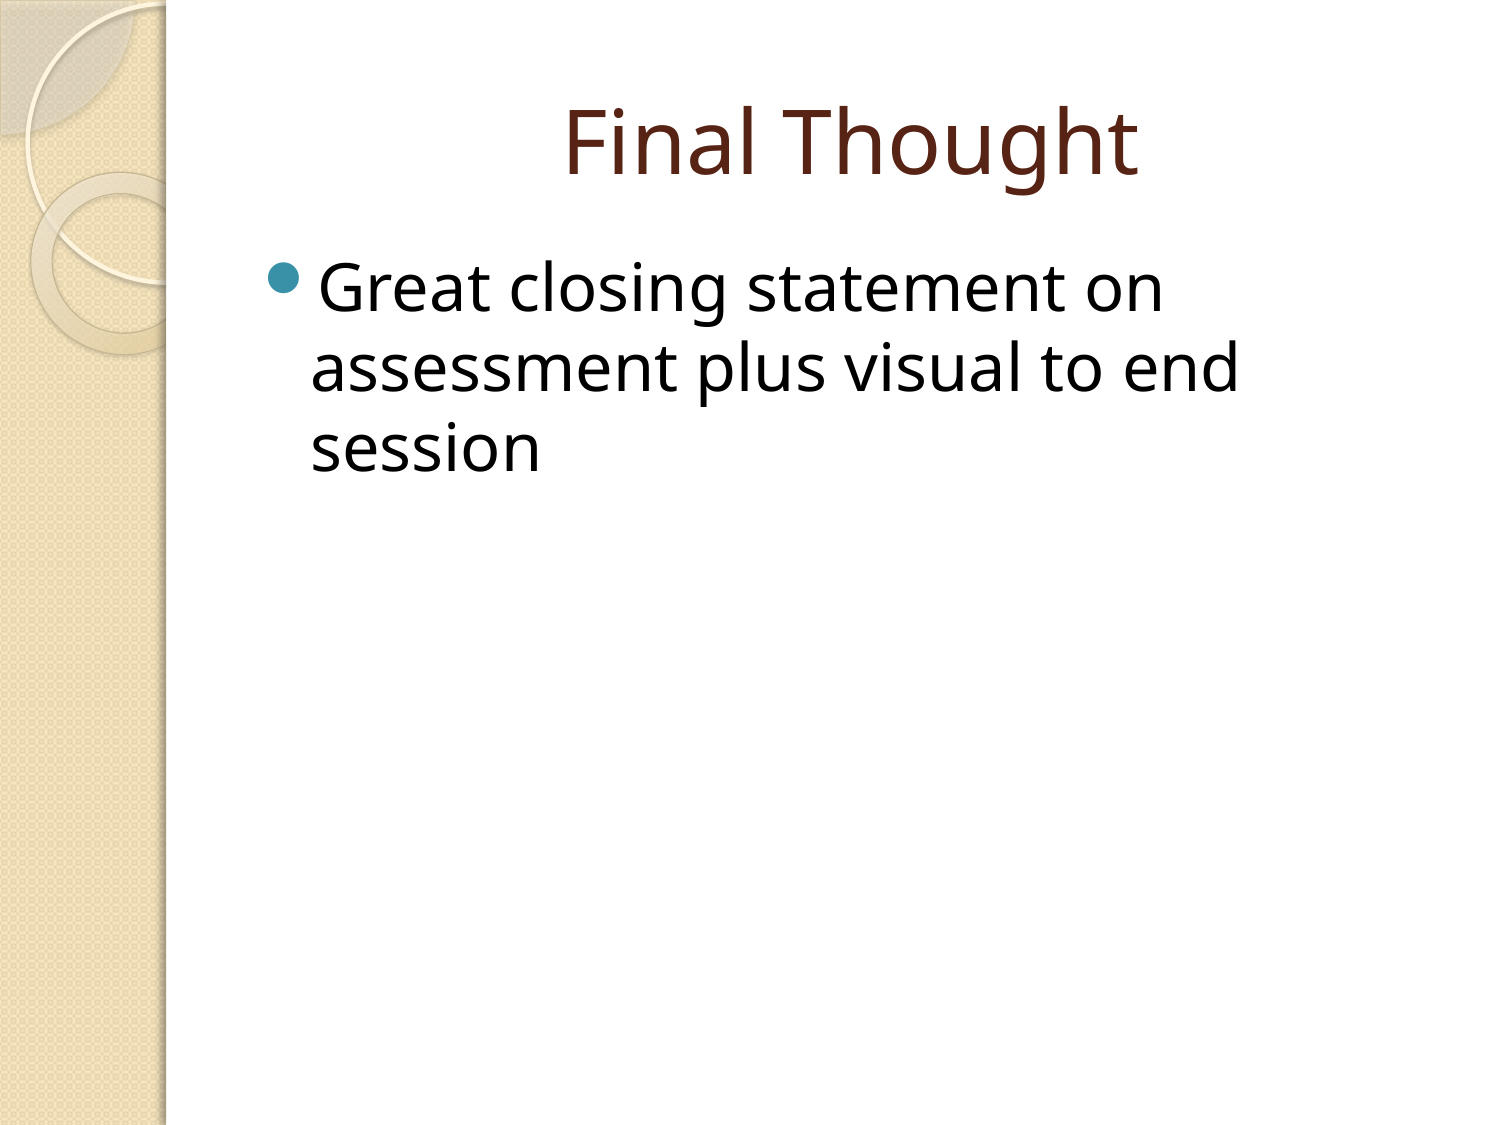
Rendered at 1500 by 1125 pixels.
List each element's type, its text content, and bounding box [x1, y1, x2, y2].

title Final Thought [235, 45, 1466, 233]
list Great closing statement on assessment plus visual to end session [235, 237, 1466, 1025]
